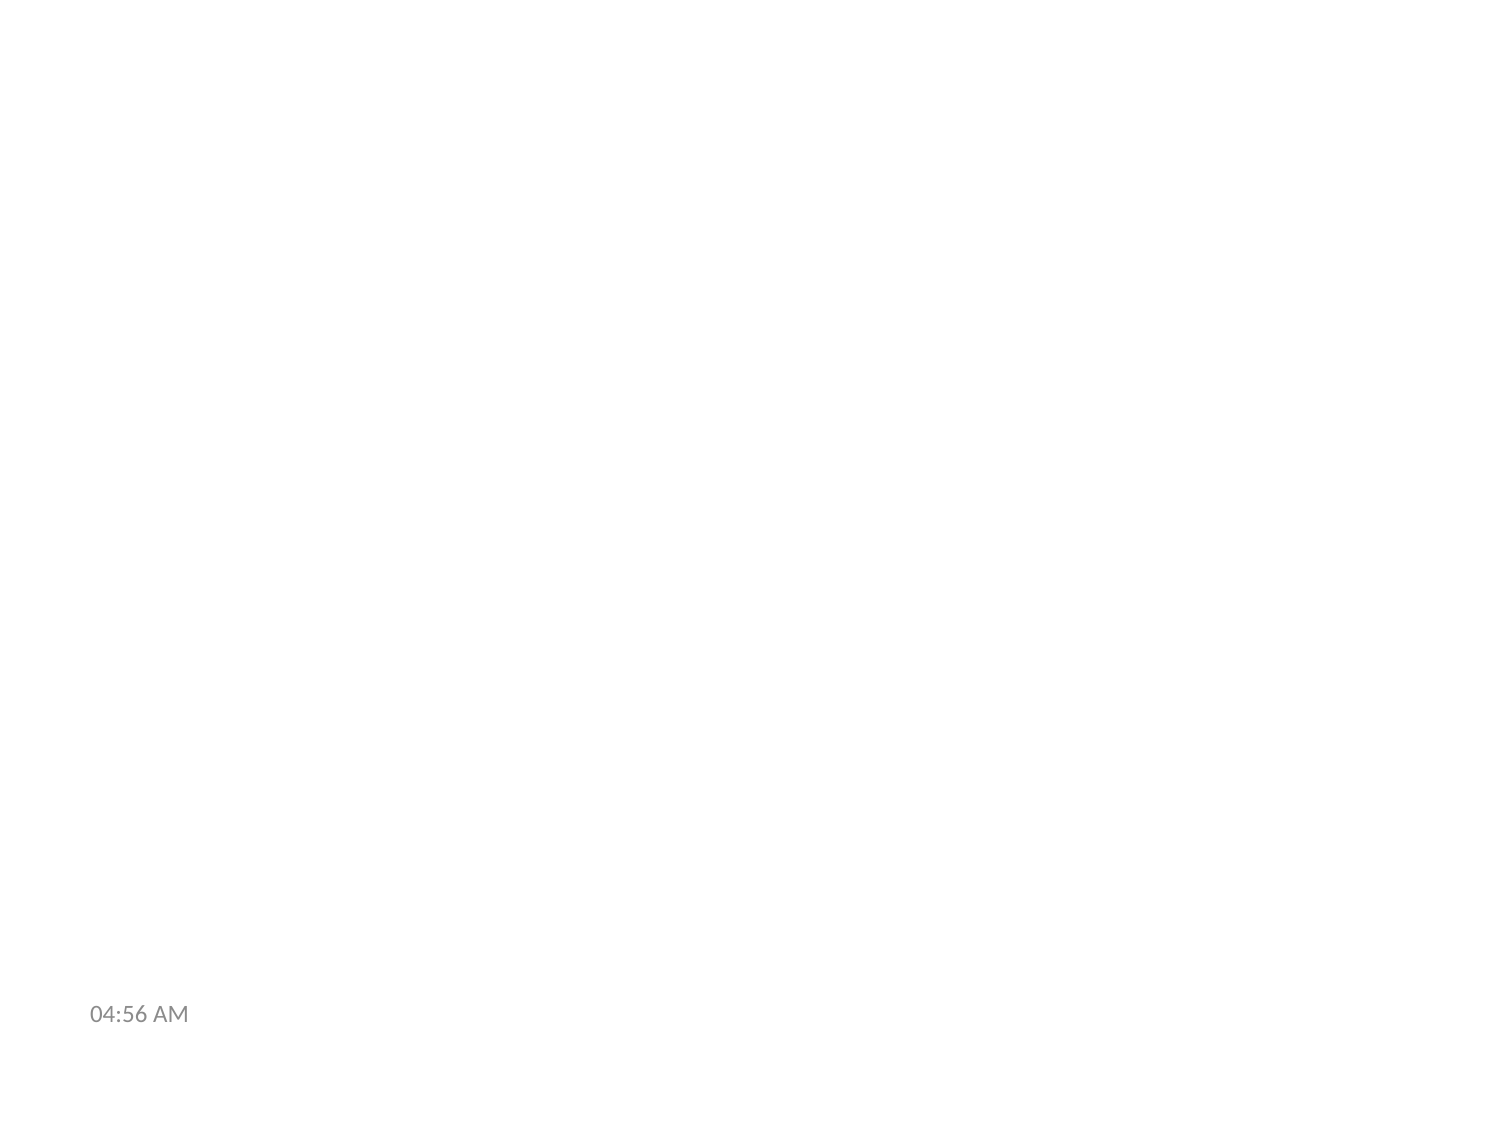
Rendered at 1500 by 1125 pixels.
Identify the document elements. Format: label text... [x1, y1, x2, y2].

text_box 3:35 PM [75, 982, 425, 1043]
